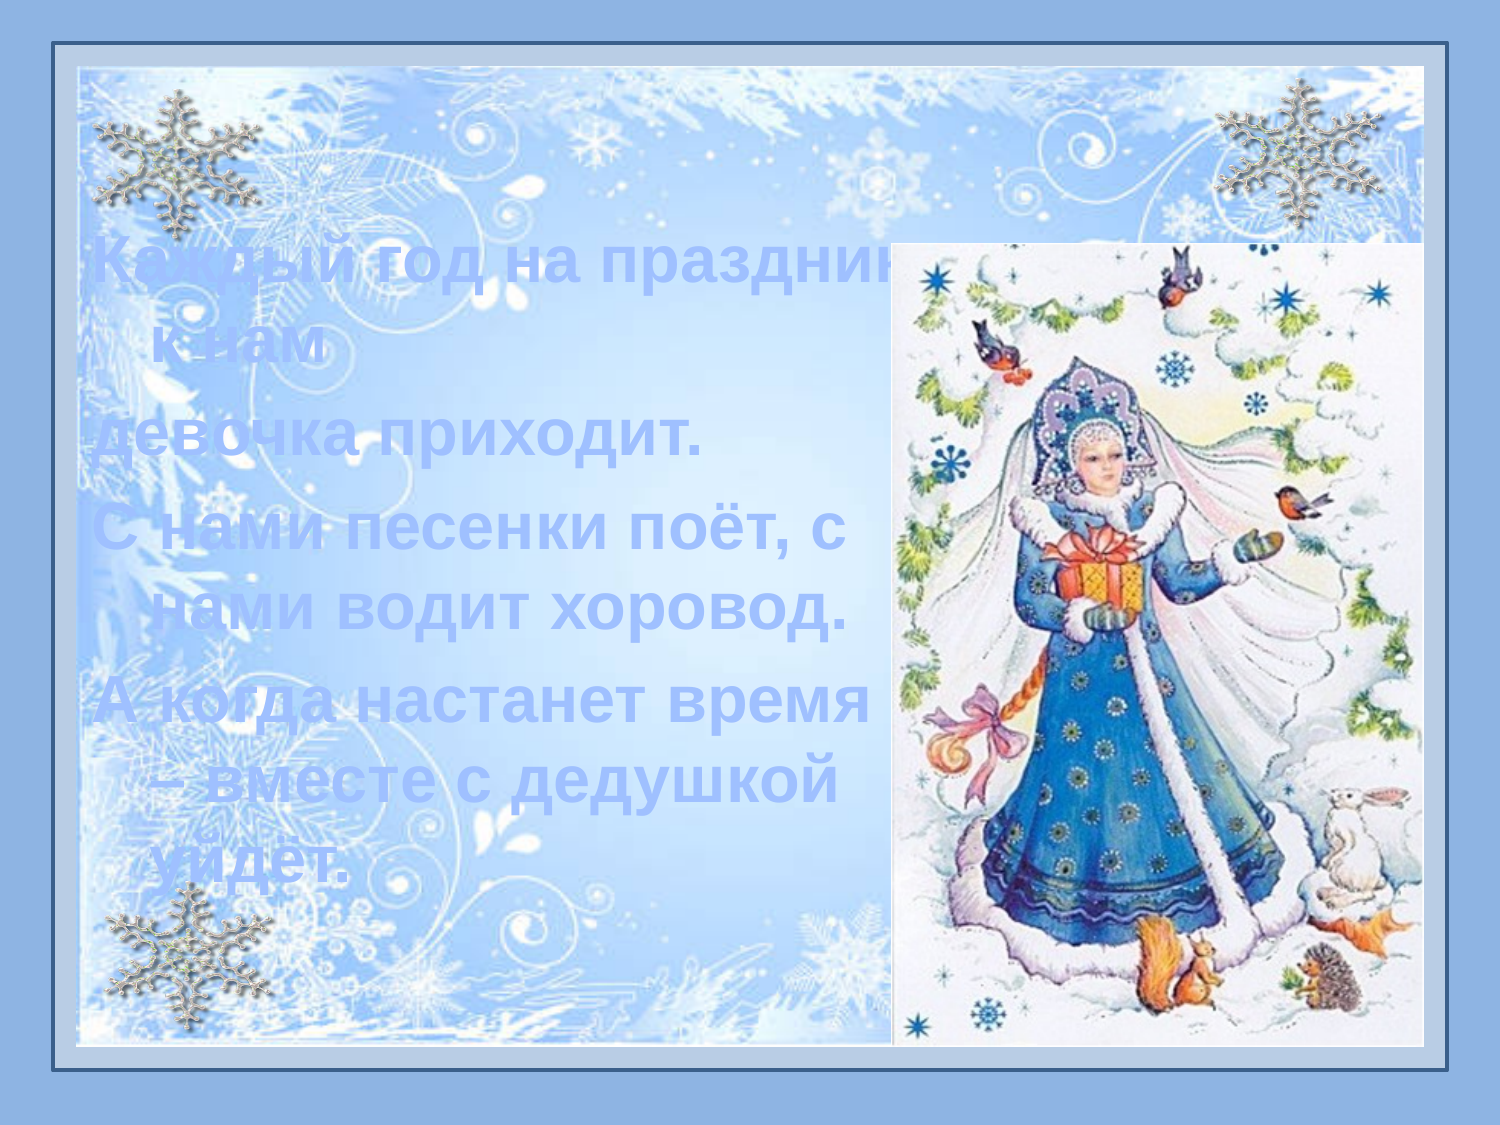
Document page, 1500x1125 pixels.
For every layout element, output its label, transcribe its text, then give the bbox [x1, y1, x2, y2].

list Каждый год на праздник к нам девочка приходит. С нами песенки поёт, с нами водит хоровод. А когда настанет время – вместе с дедушкой уйдёт. [76, 208, 928, 1010]
picture [76, 66, 1424, 1047]
